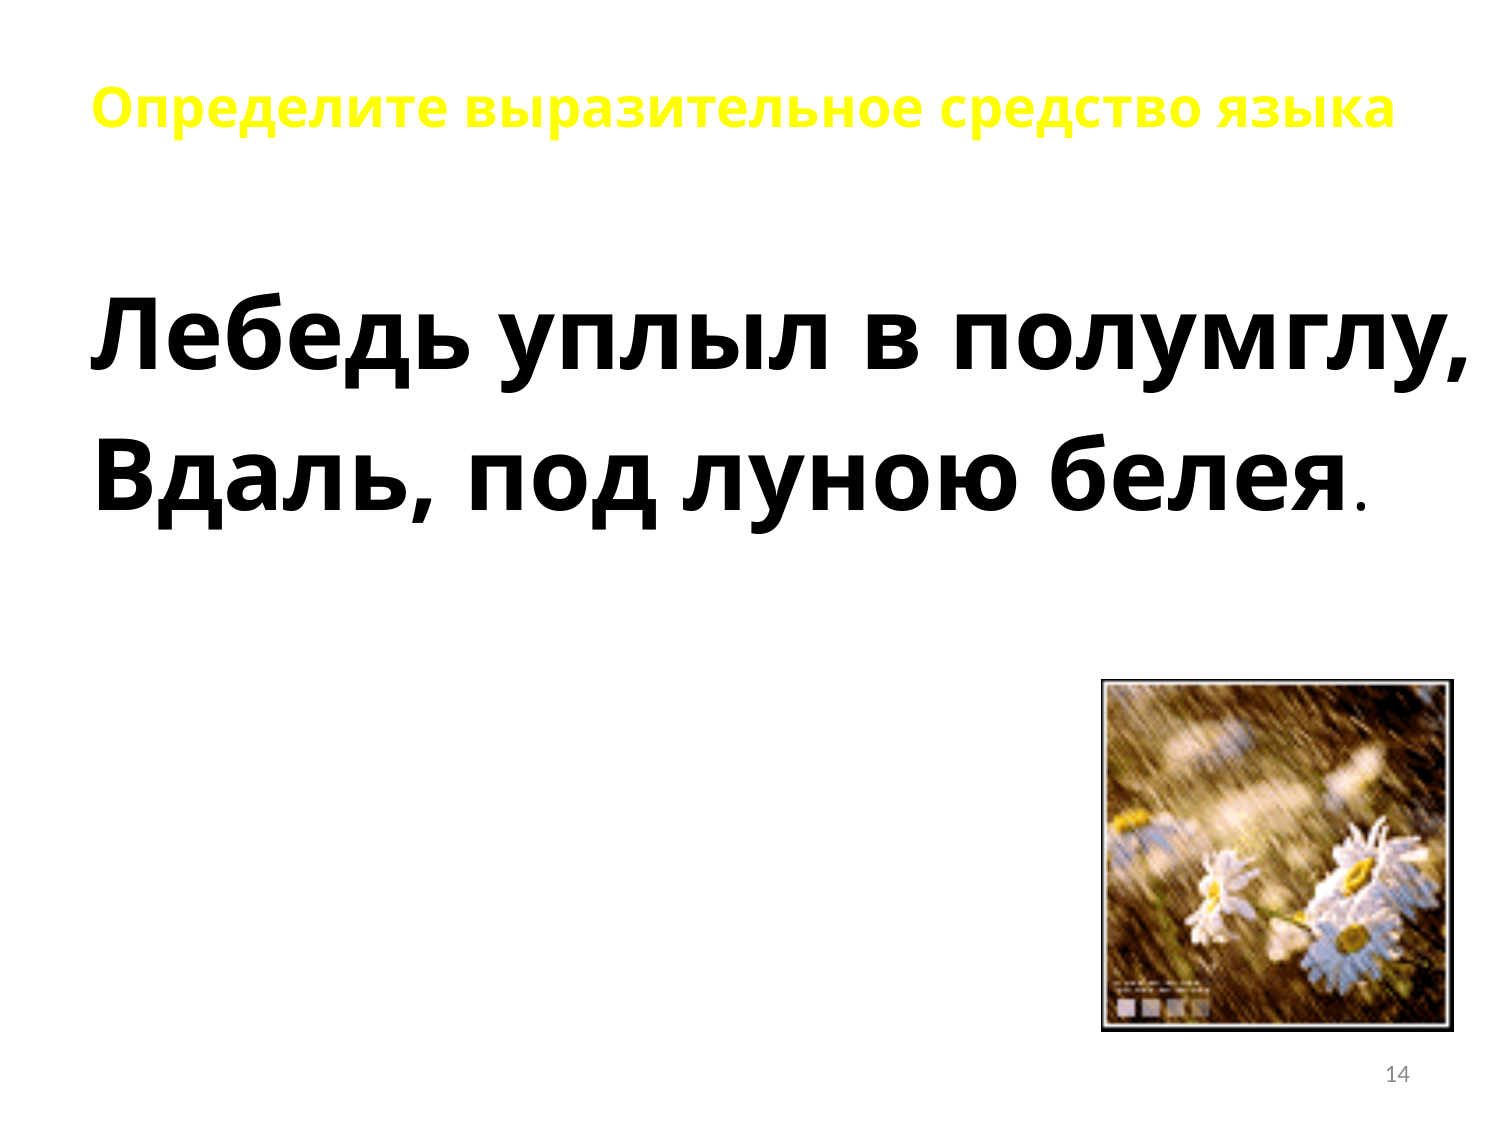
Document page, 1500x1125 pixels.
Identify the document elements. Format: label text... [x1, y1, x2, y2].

slide_number 14 [1074, 1042, 1425, 1103]
picture [1101, 679, 1454, 1032]
list Лебедь уплыл в полумглу, Вдаль, под луною белея. [74, 262, 1500, 1006]
title Определите выразительное средство языка [74, 44, 1500, 233]
